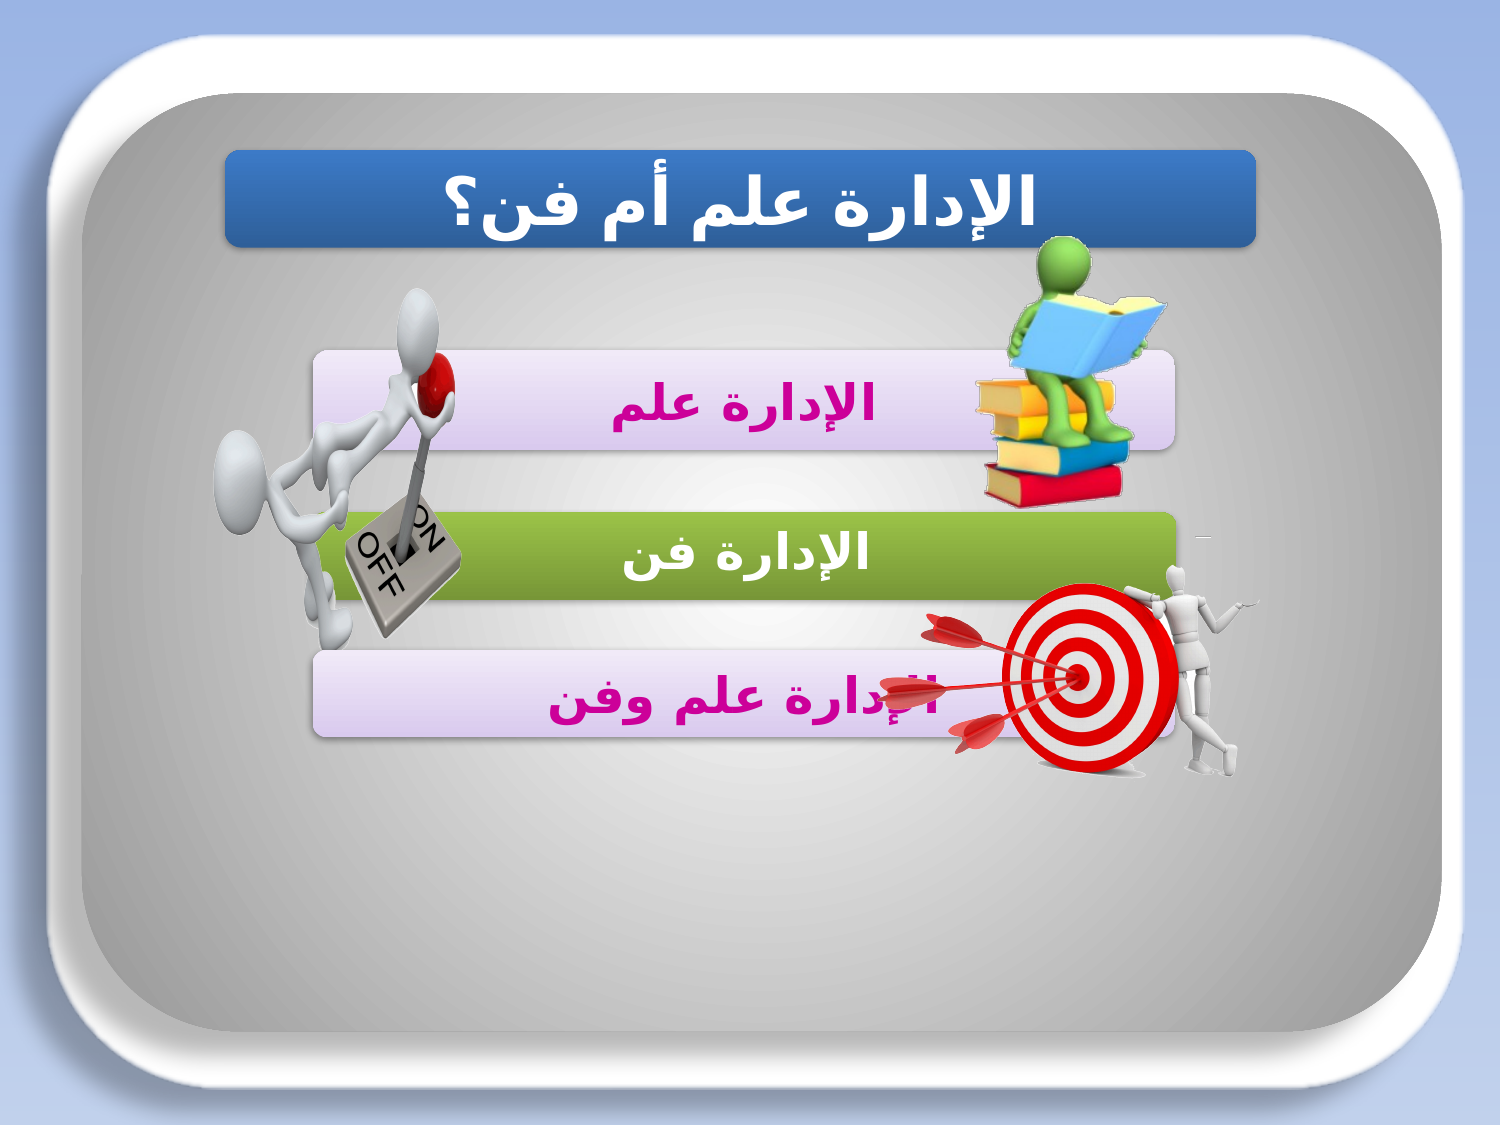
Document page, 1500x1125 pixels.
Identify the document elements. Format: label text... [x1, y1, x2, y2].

text_box [79, 91, 1444, 1034]
text_box [0, 0, 1500, 1125]
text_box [312, 537, 1301, 820]
text_box [49, 34, 1468, 1089]
text_box الإدارة علم أم فن؟ [224, 149, 1257, 248]
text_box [312, 174, 1211, 273]
footer اعداد / أ. غادة الرشيد [512, 1042, 988, 1103]
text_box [187, 274, 1238, 663]
